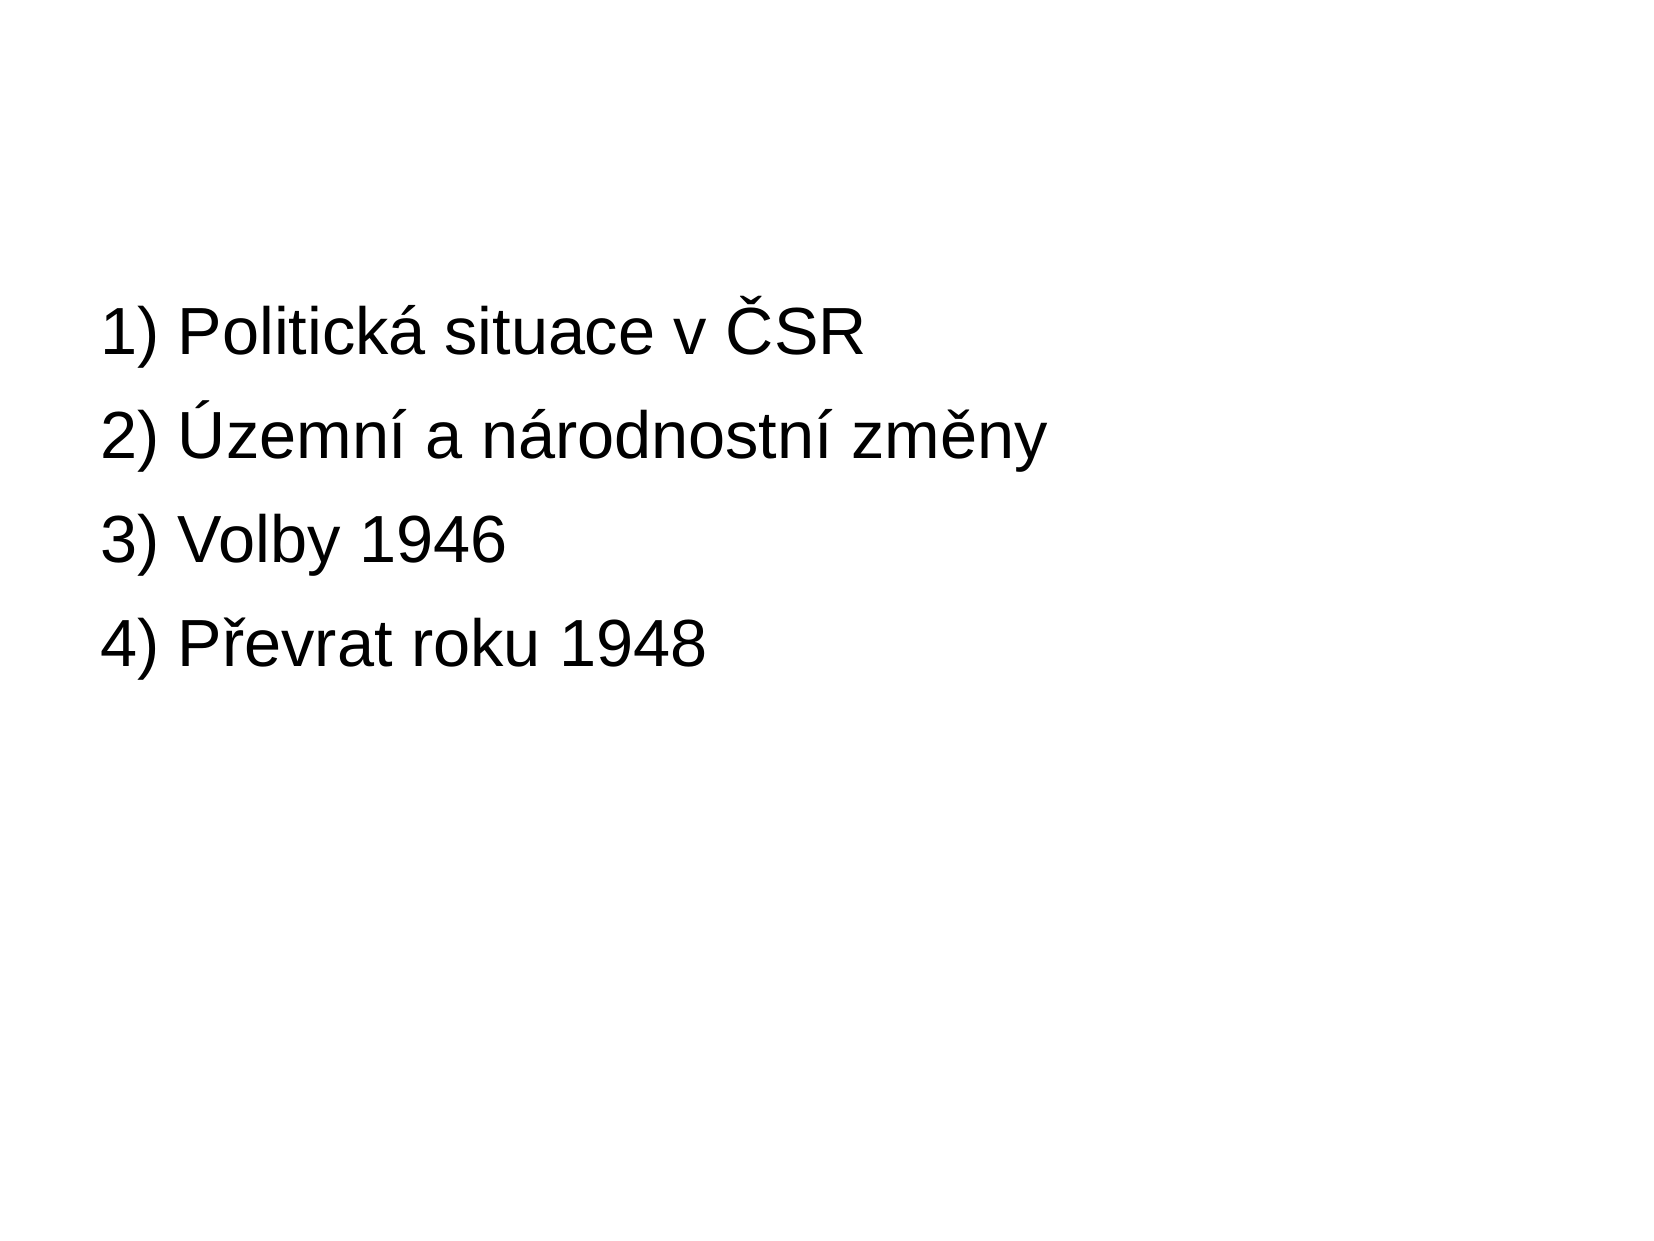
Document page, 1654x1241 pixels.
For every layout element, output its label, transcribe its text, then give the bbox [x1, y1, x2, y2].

list Politická situace v ČSR Územní a národnostní změny Volby 1946 Převrat roku 1948 [82, 290, 1571, 1109]
